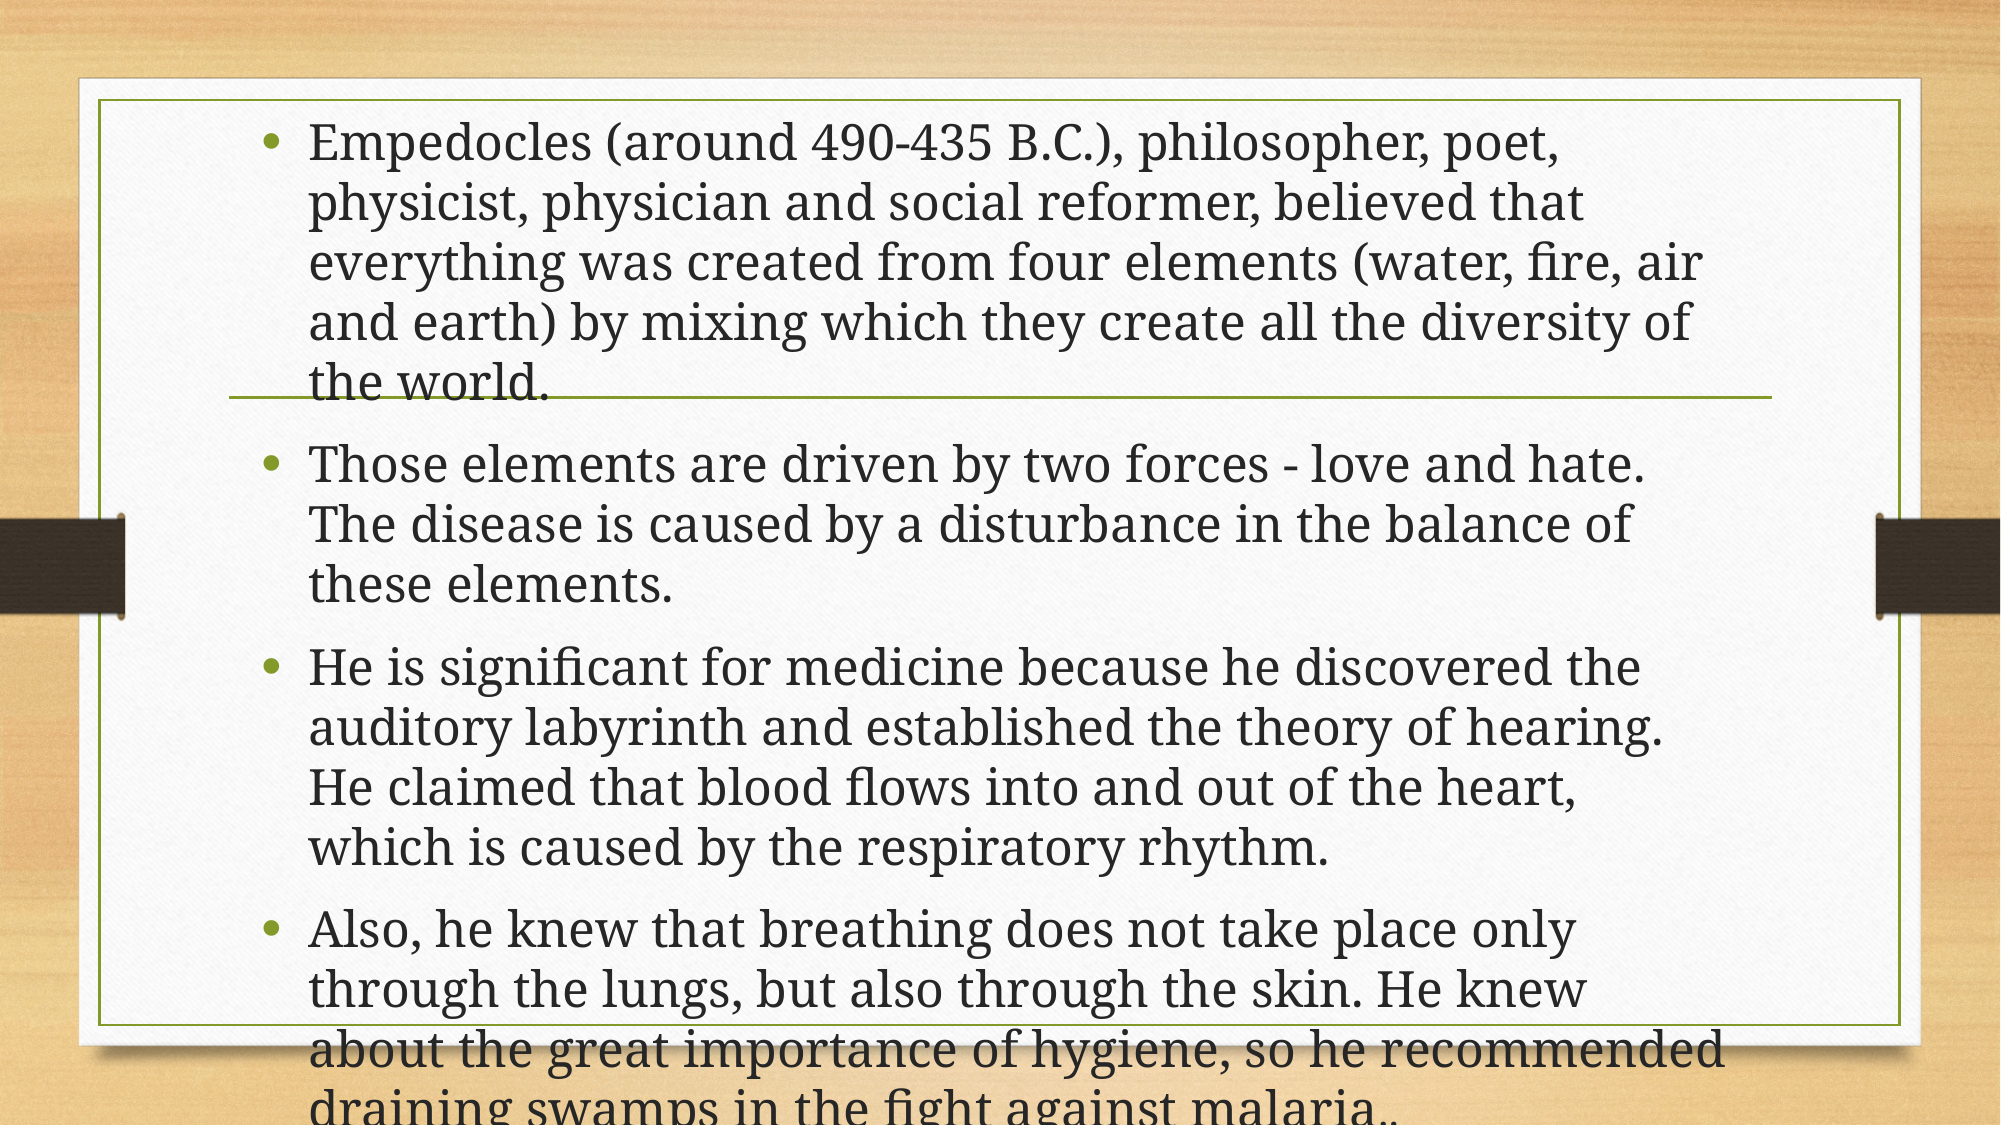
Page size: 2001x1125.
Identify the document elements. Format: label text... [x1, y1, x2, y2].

picture [0, 0, 2001, 1125]
list Empedocles (around 490-435 B.C.), philosopher, poet, physicist, physician and social reformer, believed that everything was created from four elements (water, fire, air and earth) by mixing which they create all the diversity of the world. Those elements are driven by two forces - love and hate. The disease is caused by a disturbance in the balance of these elements. He is significant for medicine because he discovered the auditory labyrinth and established the theory of hearing. He claimed that blood flows into and out of the heart, which is caused by the respiratory rhythm. Also, he knew that breathing does not take place only through the lungs, but also through the skin. He knew about the great importance of hygiene, so he recommended draining swamps in the fight against malaria.. [246, 102, 1751, 866]
